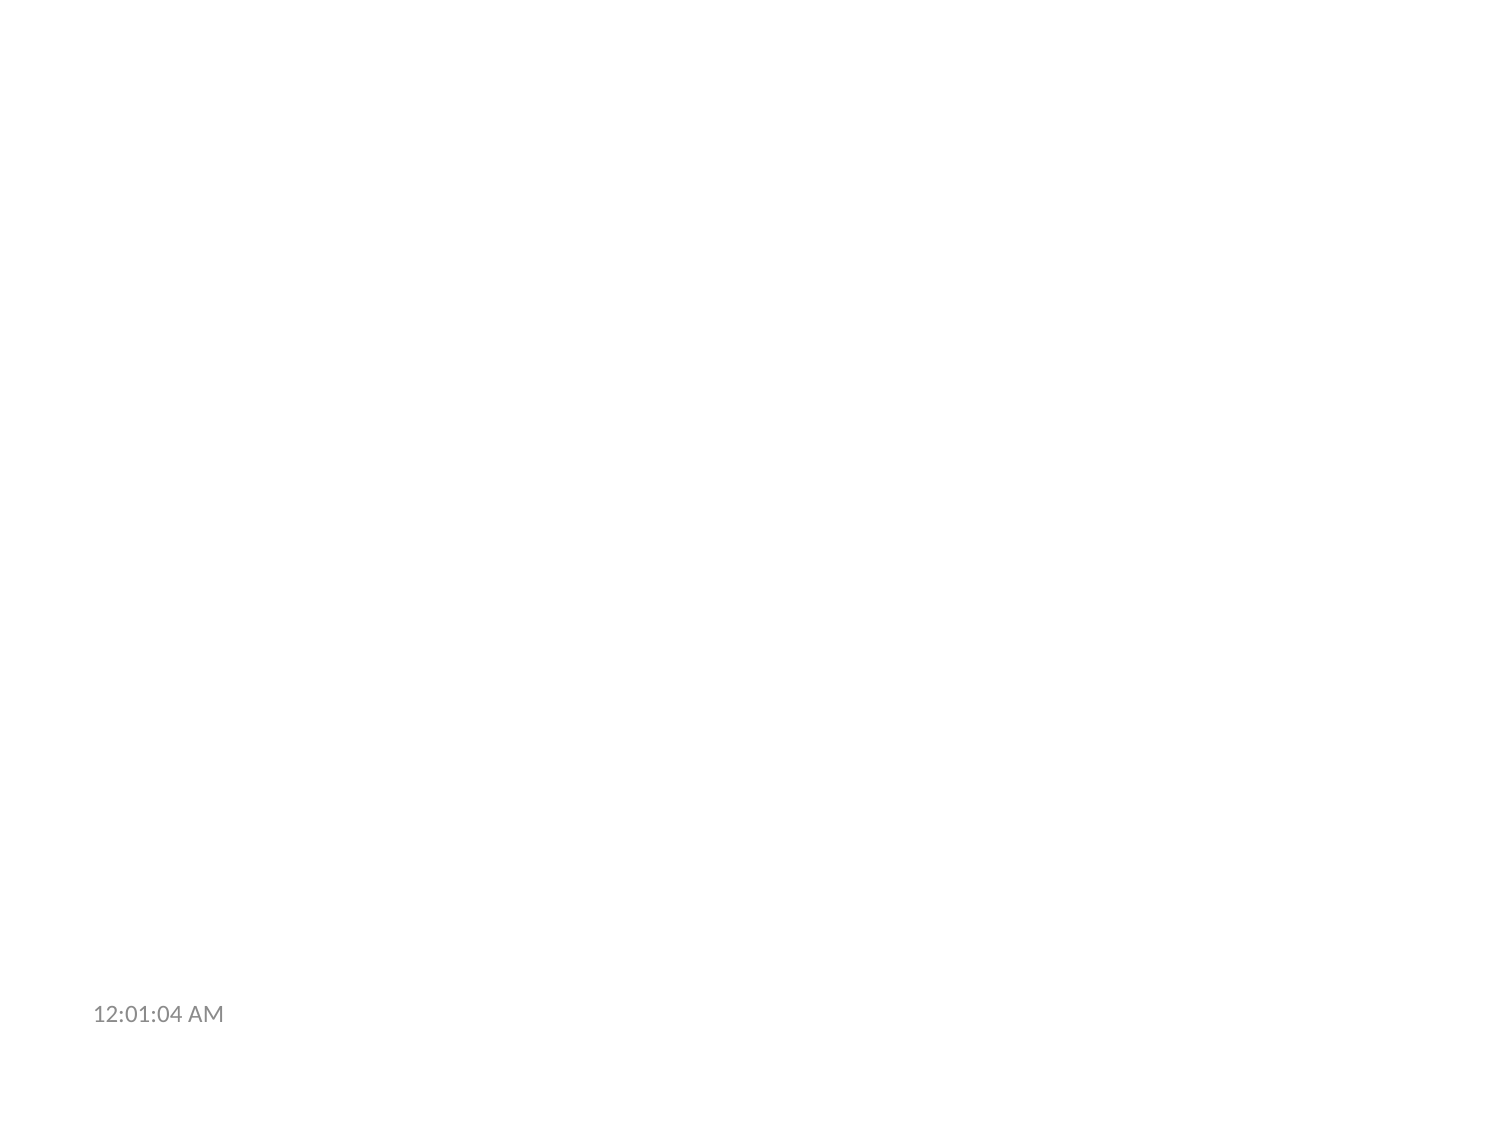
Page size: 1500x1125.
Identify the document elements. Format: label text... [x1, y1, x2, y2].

text_box 3:35:09 PM [77, 982, 428, 1043]
